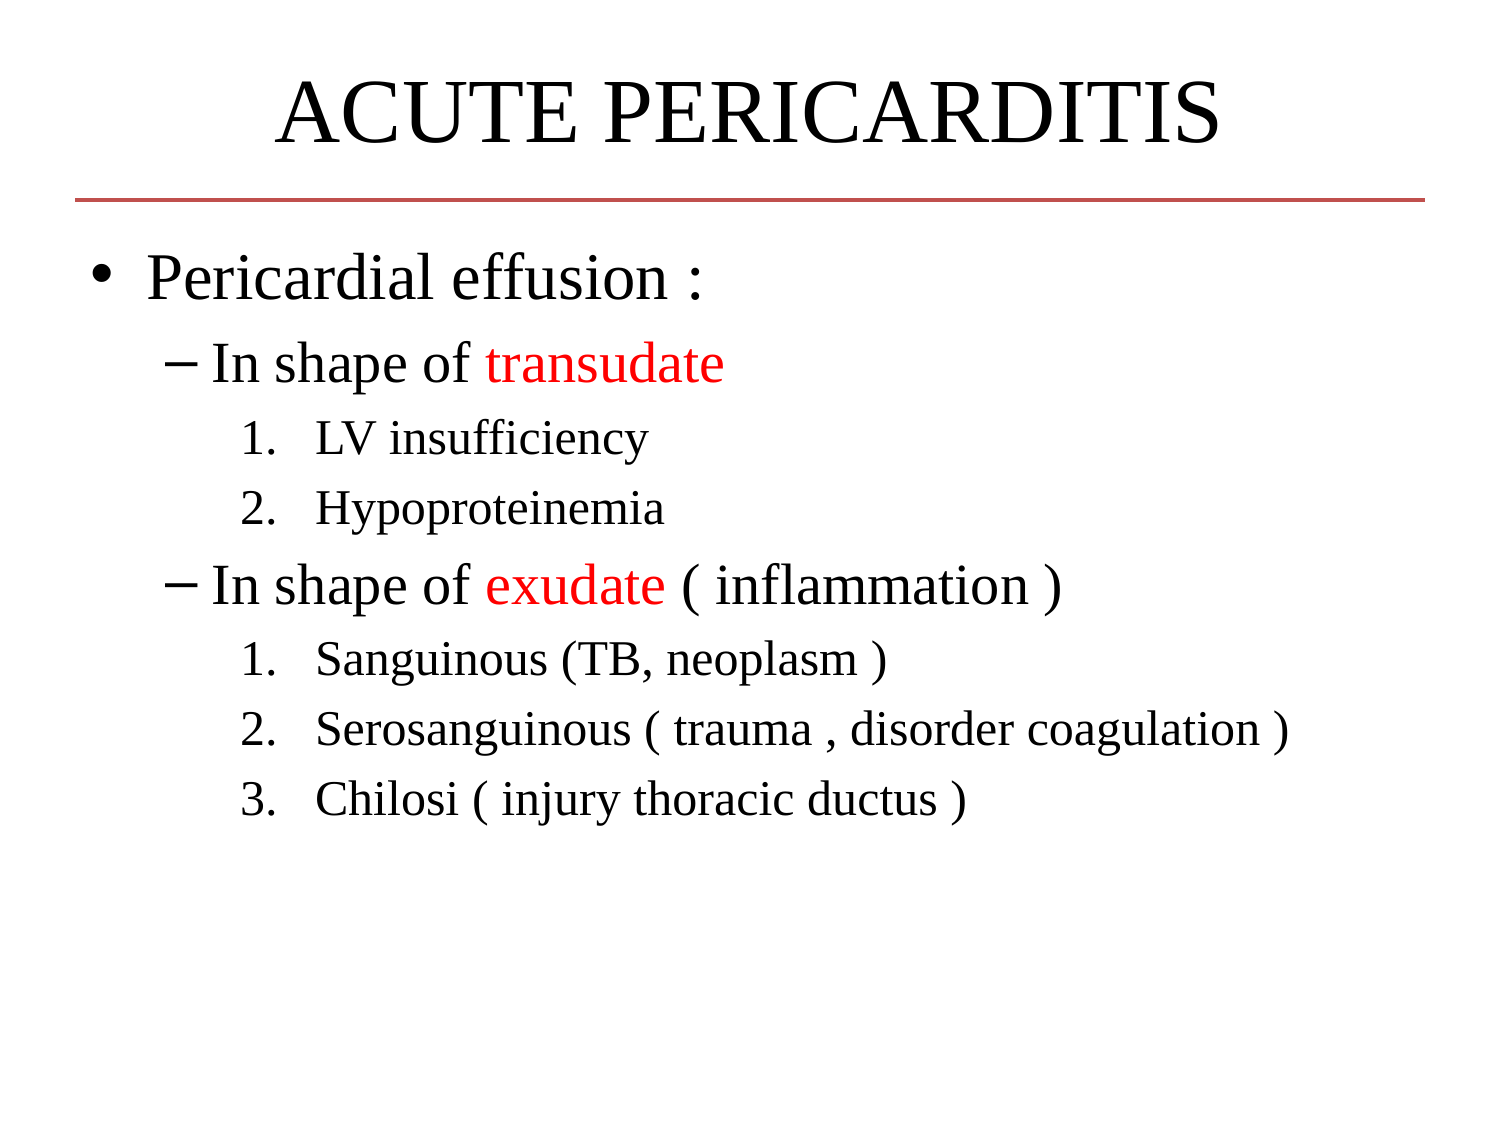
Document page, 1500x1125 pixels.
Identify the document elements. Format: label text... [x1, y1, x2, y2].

title ACUTE PERICARDITIS [74, 12, 1426, 199]
list Pericardial effusion : In shape of transudate LV insufficiency Hypoproteinemia In shape of exudate ( inflammation ) Sanguinous (TB, neoplasm ) Serosanguinous ( trauma , disorder coagulation ) Chilosi ( injury thoracic ductus ) [74, 224, 1426, 1001]
